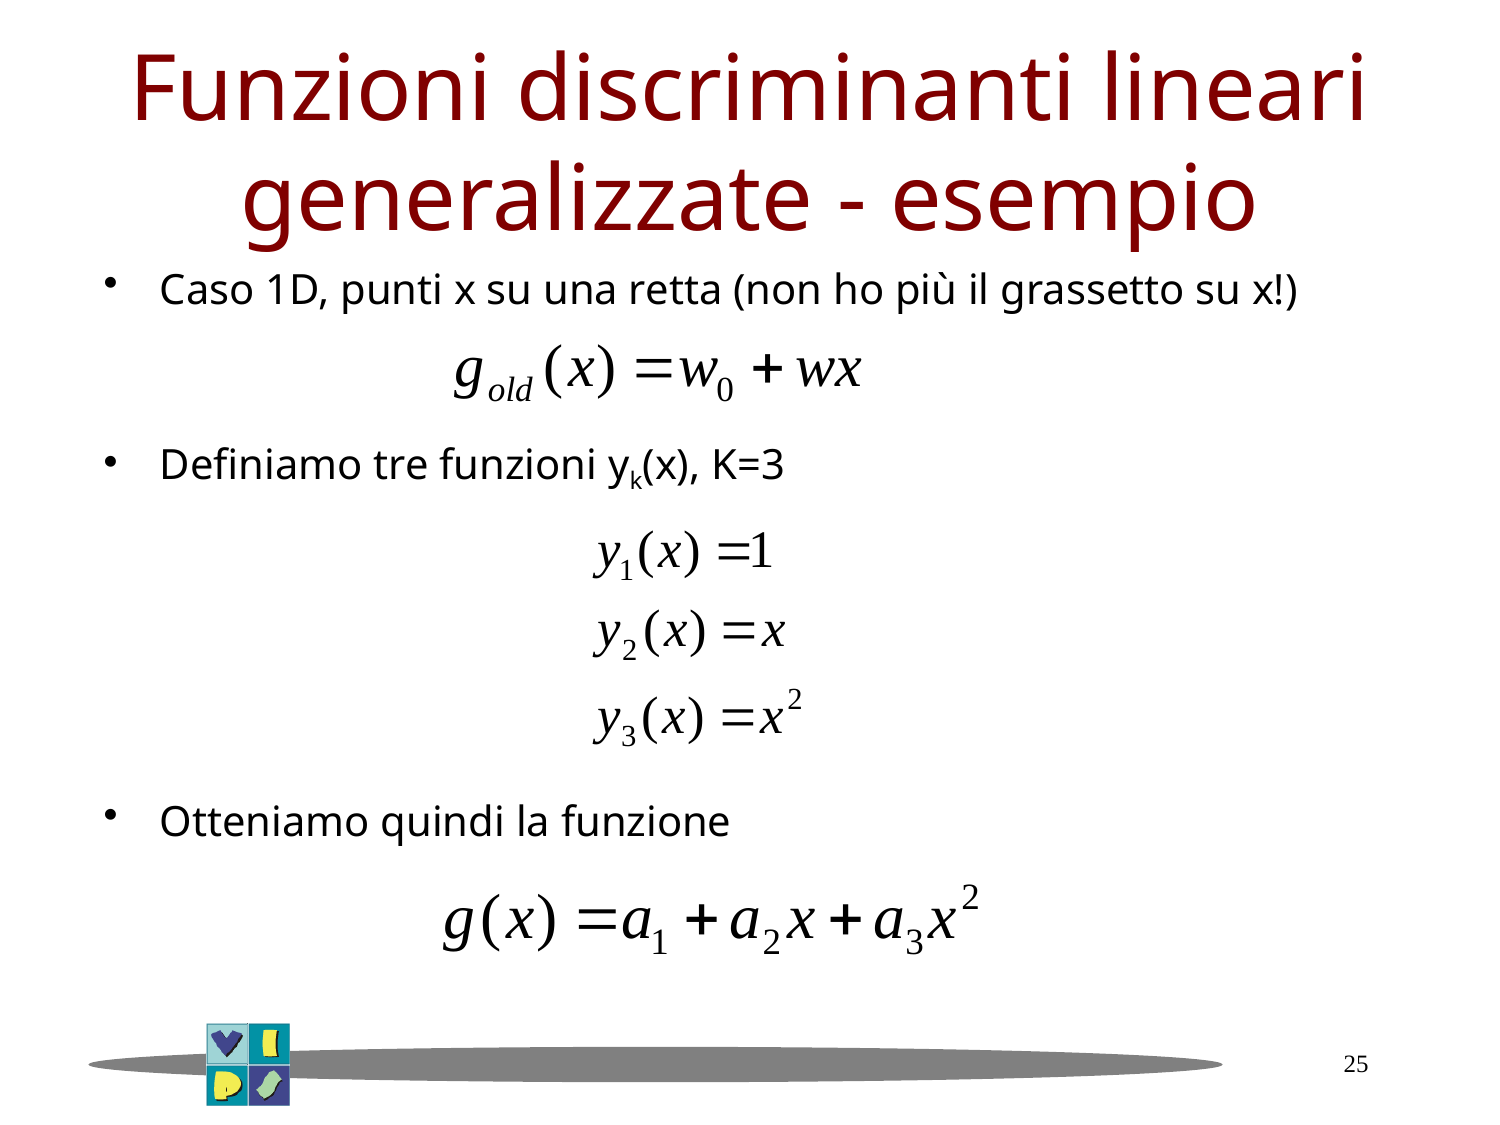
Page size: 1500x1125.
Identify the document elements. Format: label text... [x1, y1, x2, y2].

list Caso 1D, punti x su una retta (non ho più il grassetto su x!) Definiamo tre funzioni yk(x), K=3 Otteniamo quindi la funzione [88, 255, 1439, 998]
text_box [442, 325, 876, 417]
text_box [430, 869, 994, 971]
title Funzioni discriminanti lineari generalizzate - esempio [75, 45, 1425, 233]
picture [206, 1023, 290, 1106]
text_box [584, 514, 813, 757]
slide_number 25 [1033, 1039, 1384, 1118]
